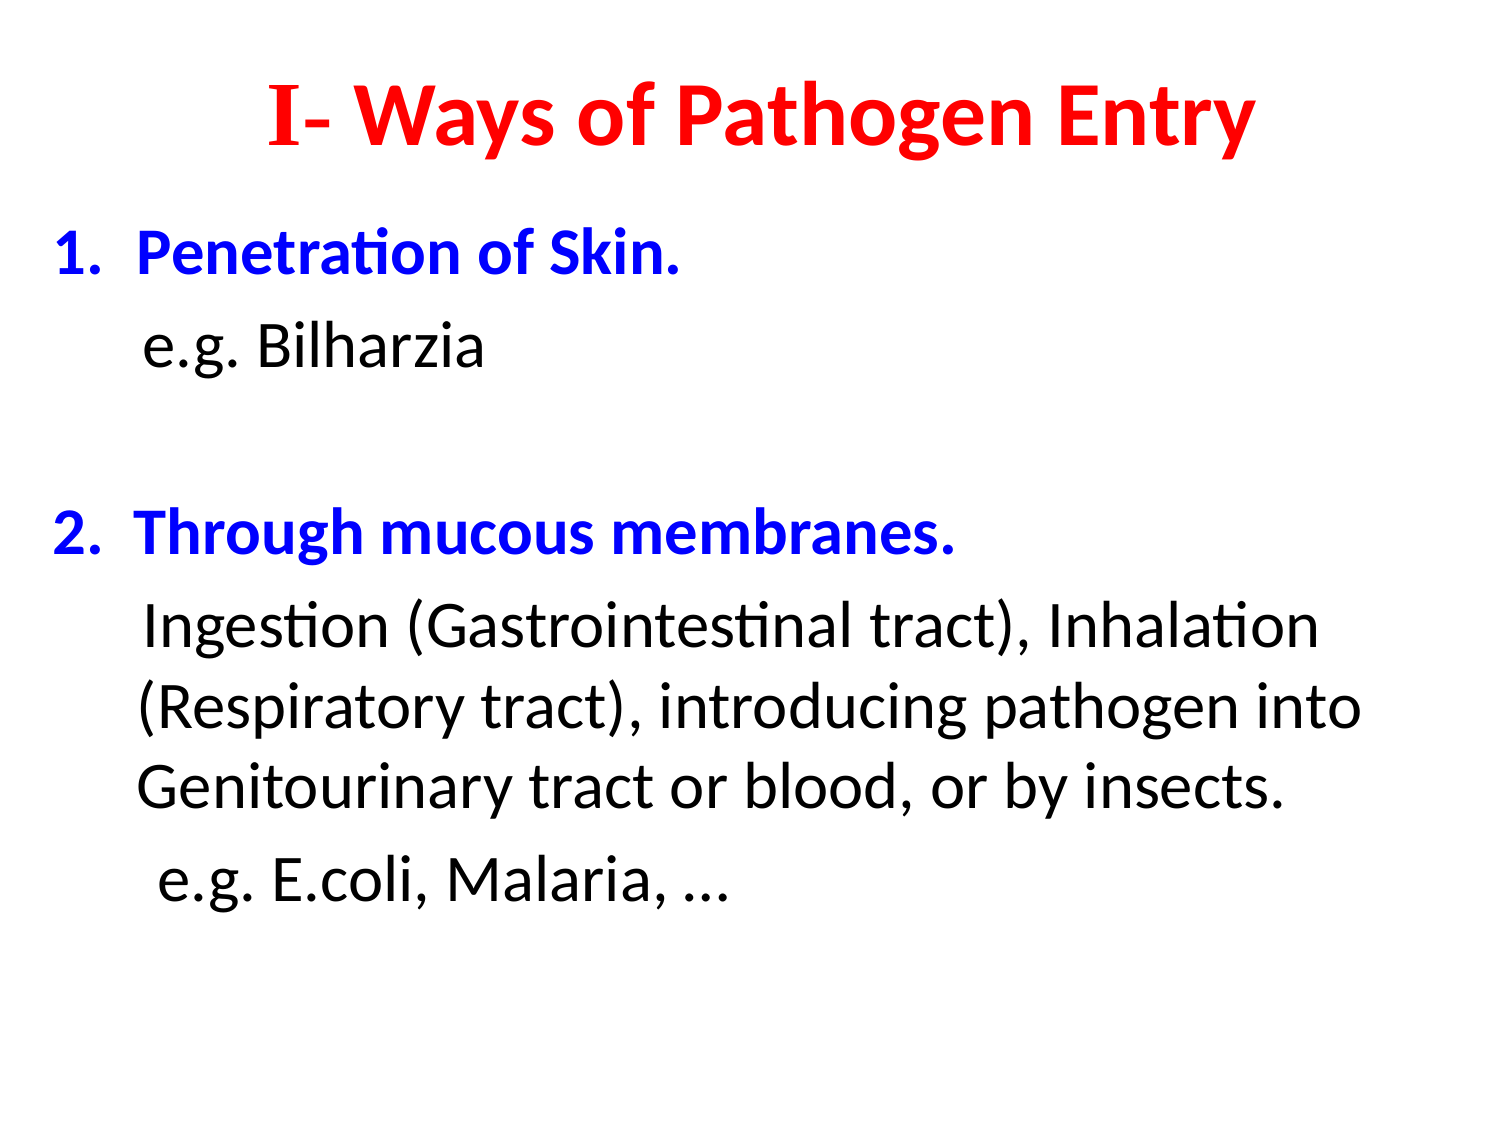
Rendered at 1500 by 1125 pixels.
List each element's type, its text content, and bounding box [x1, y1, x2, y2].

list Penetration of Skin. e.g. Bilharzia 2. Through mucous membranes. Ingestion (Gastrointestinal tract), Inhalation (Respiratory tract), introducing pathogen into Genitourinary tract or blood, or by insects. e.g. E.coli, Malaria, … [37, 200, 1463, 1088]
title I- Ways of Pathogen Entry [87, 30, 1438, 188]
